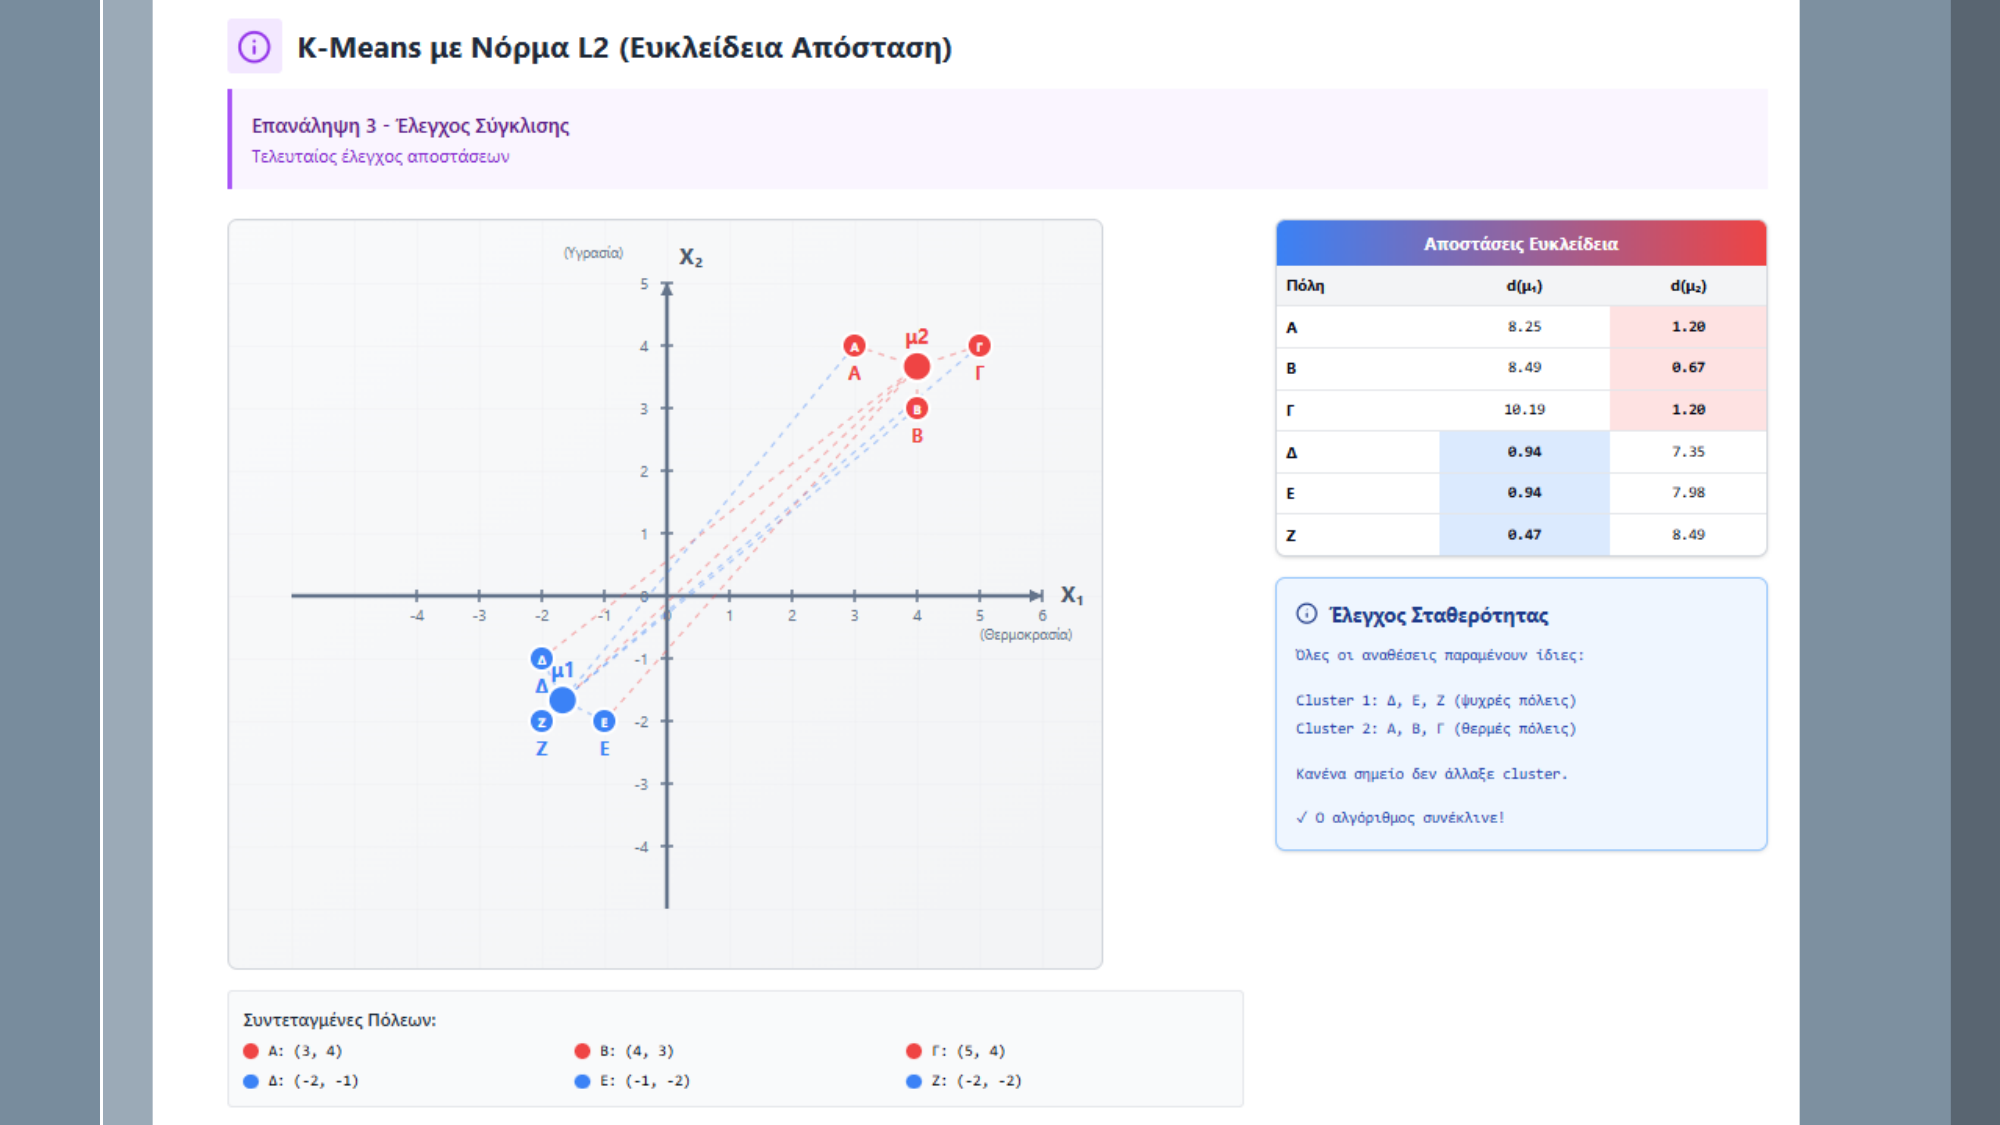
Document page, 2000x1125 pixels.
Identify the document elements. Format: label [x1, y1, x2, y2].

picture [223, 11, 1776, 1114]
